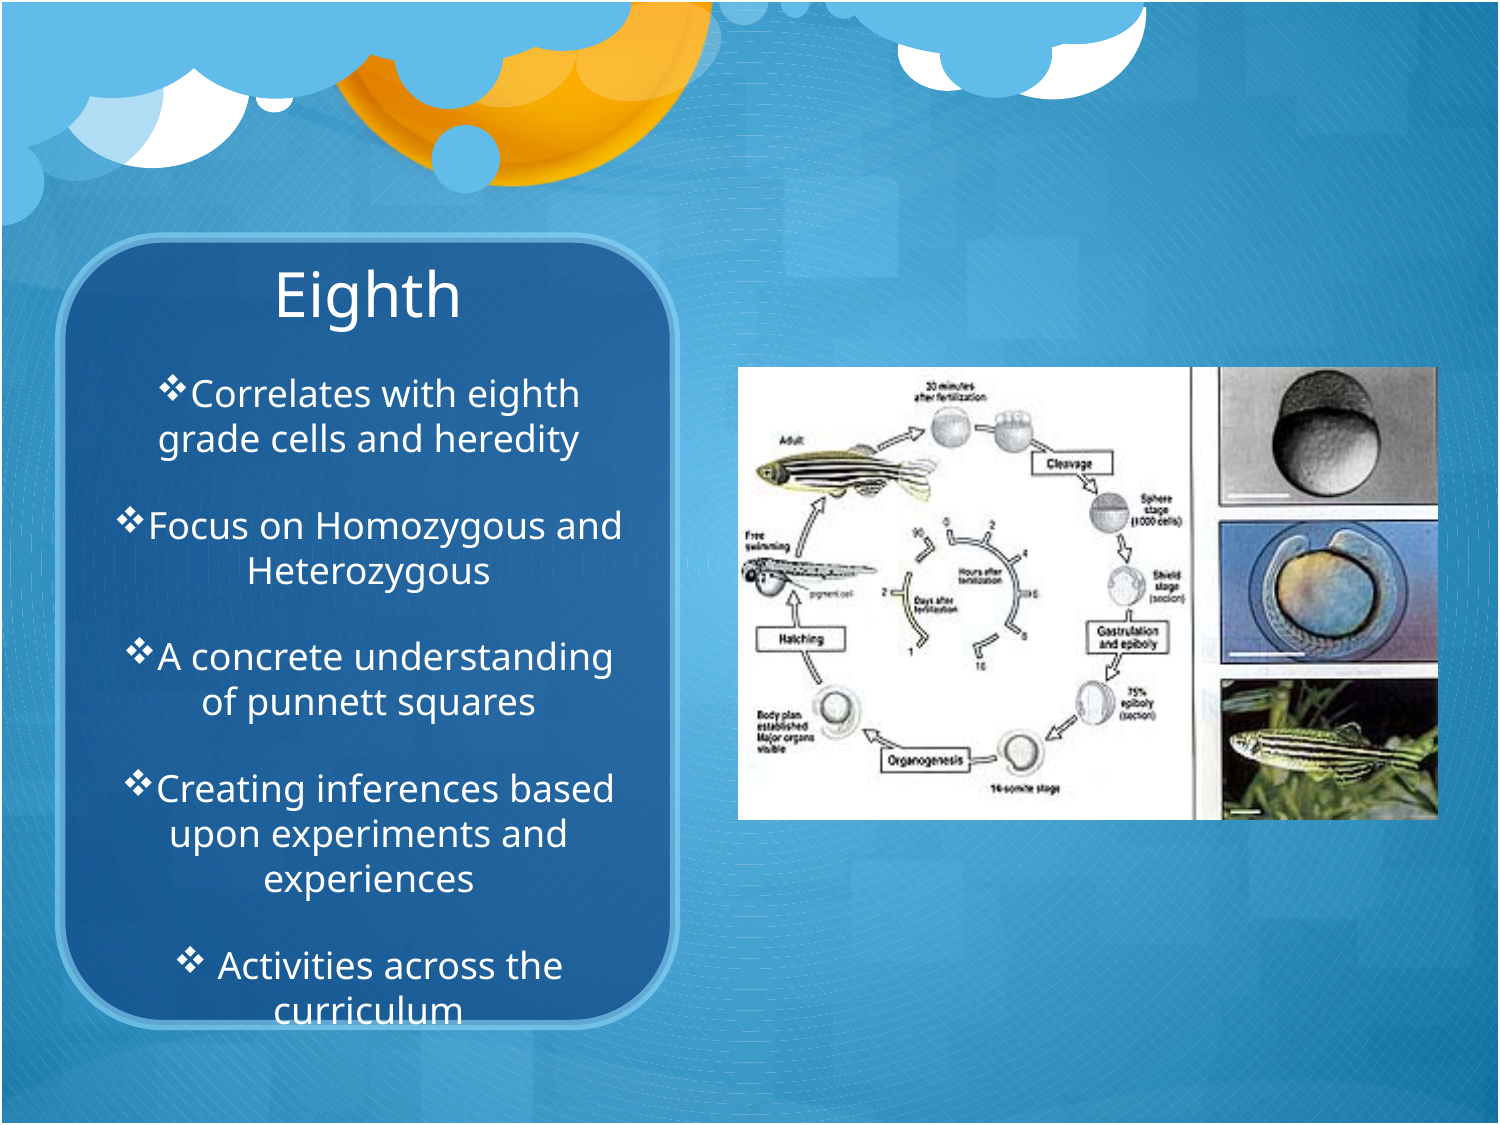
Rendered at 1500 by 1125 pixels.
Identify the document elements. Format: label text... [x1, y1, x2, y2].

title Eighth [87, 275, 650, 338]
list Correlates with eighth grade cells and heredity Focus on Homozygous and Heterozygous A concrete understanding of punnett squares Creating inferences based upon experiments and experiences Activities across the curriculum [87, 362, 650, 1050]
picture [2, 2, 1498, 1123]
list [738, 161, 1438, 1026]
